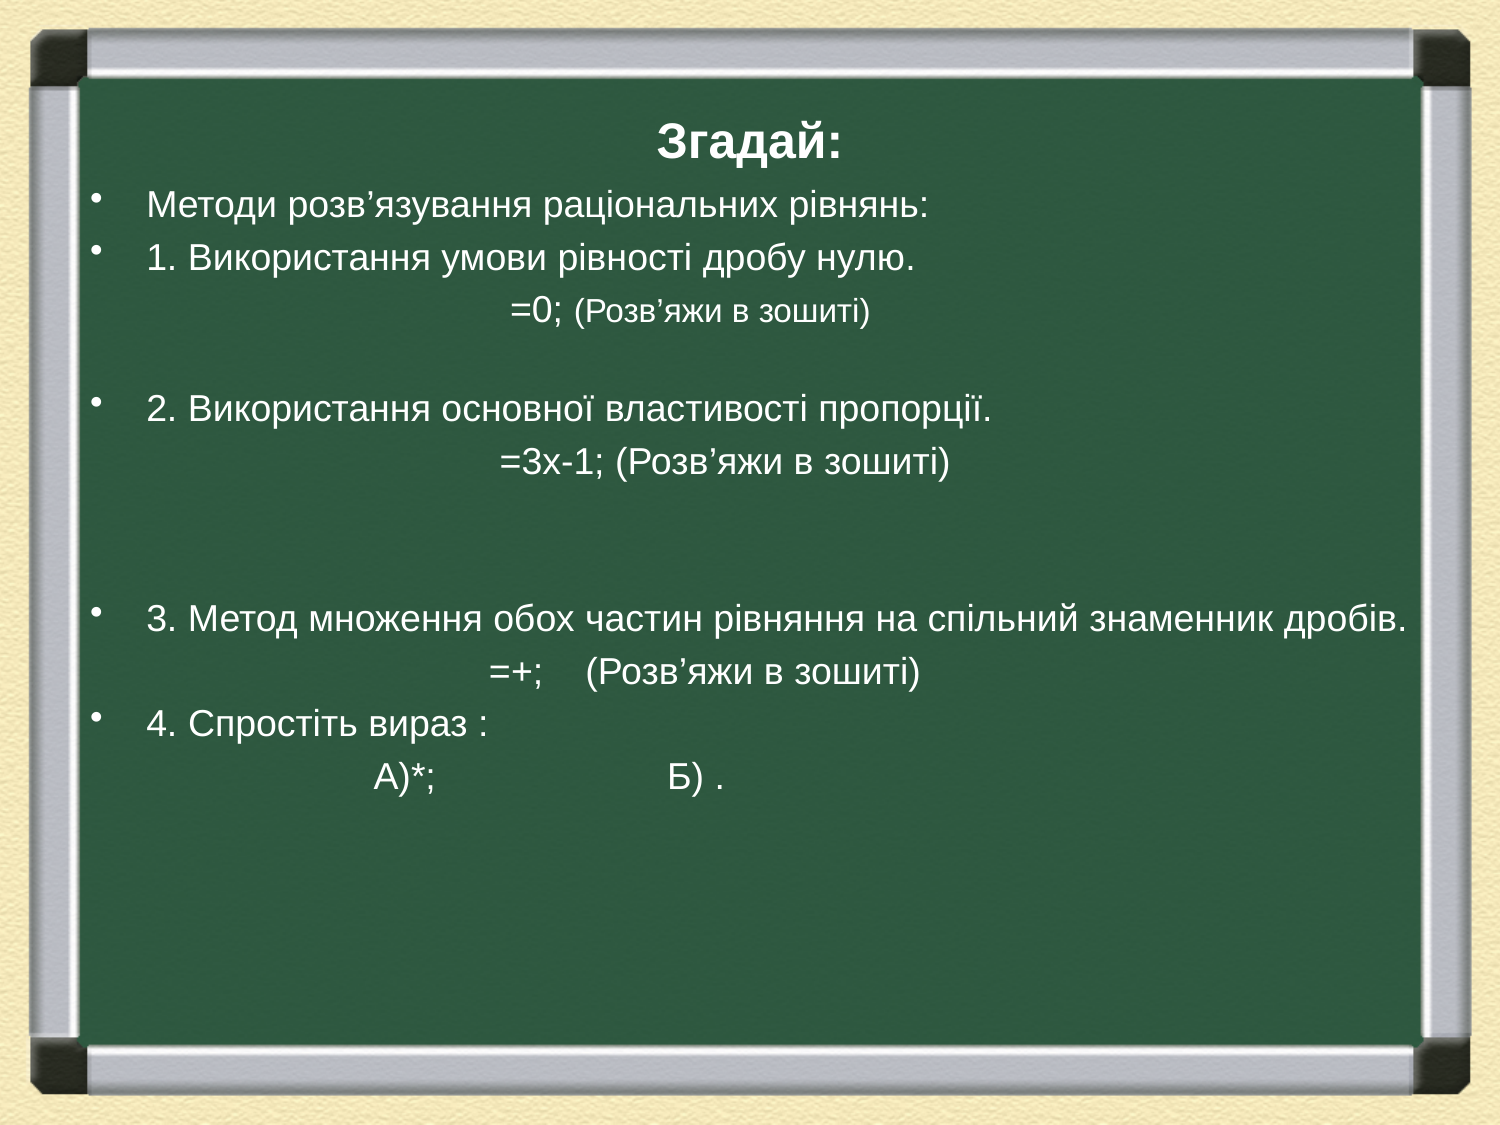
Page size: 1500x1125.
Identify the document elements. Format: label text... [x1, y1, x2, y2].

picture [0, 0, 1500, 1125]
title Згадай: [74, 44, 1426, 233]
